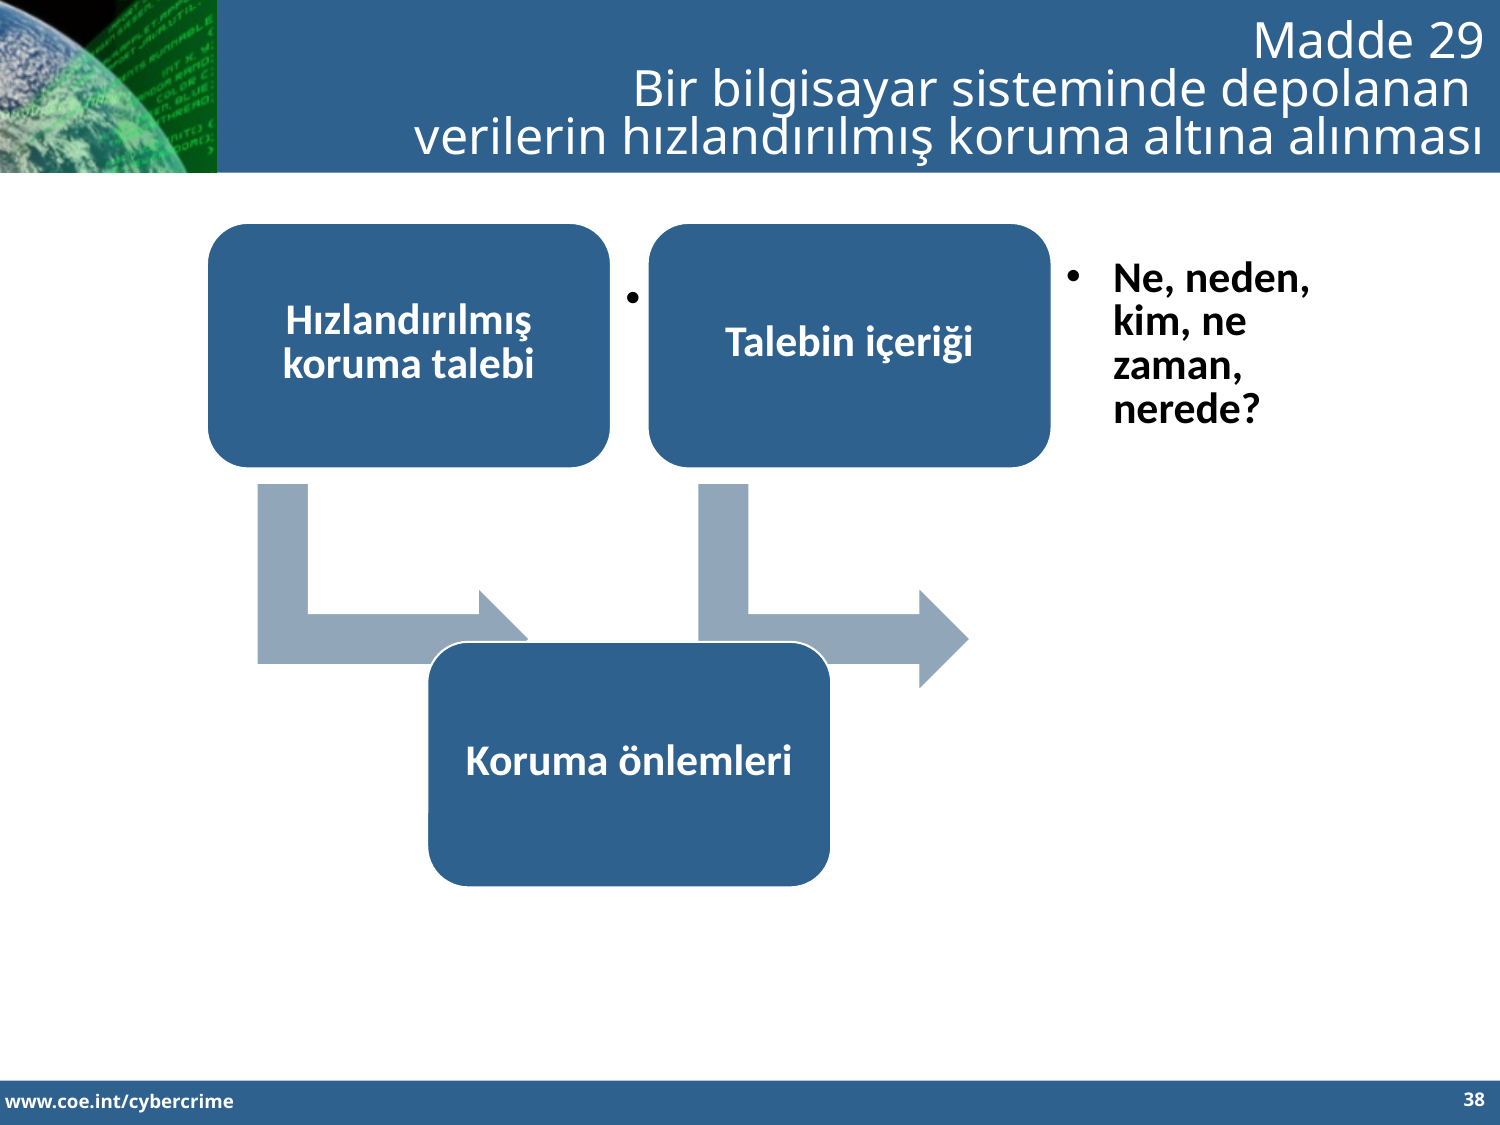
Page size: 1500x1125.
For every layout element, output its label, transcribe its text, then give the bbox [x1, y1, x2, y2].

slide_number 38 [1149, 1079, 1500, 1125]
text_box Madde 29 Bir bilgisayar sisteminde depolanan verilerin hızlandırılmış koruma altına alınması [324, 15, 1500, 168]
picture [0, 1, 217, 173]
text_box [206, 209, 1359, 1013]
